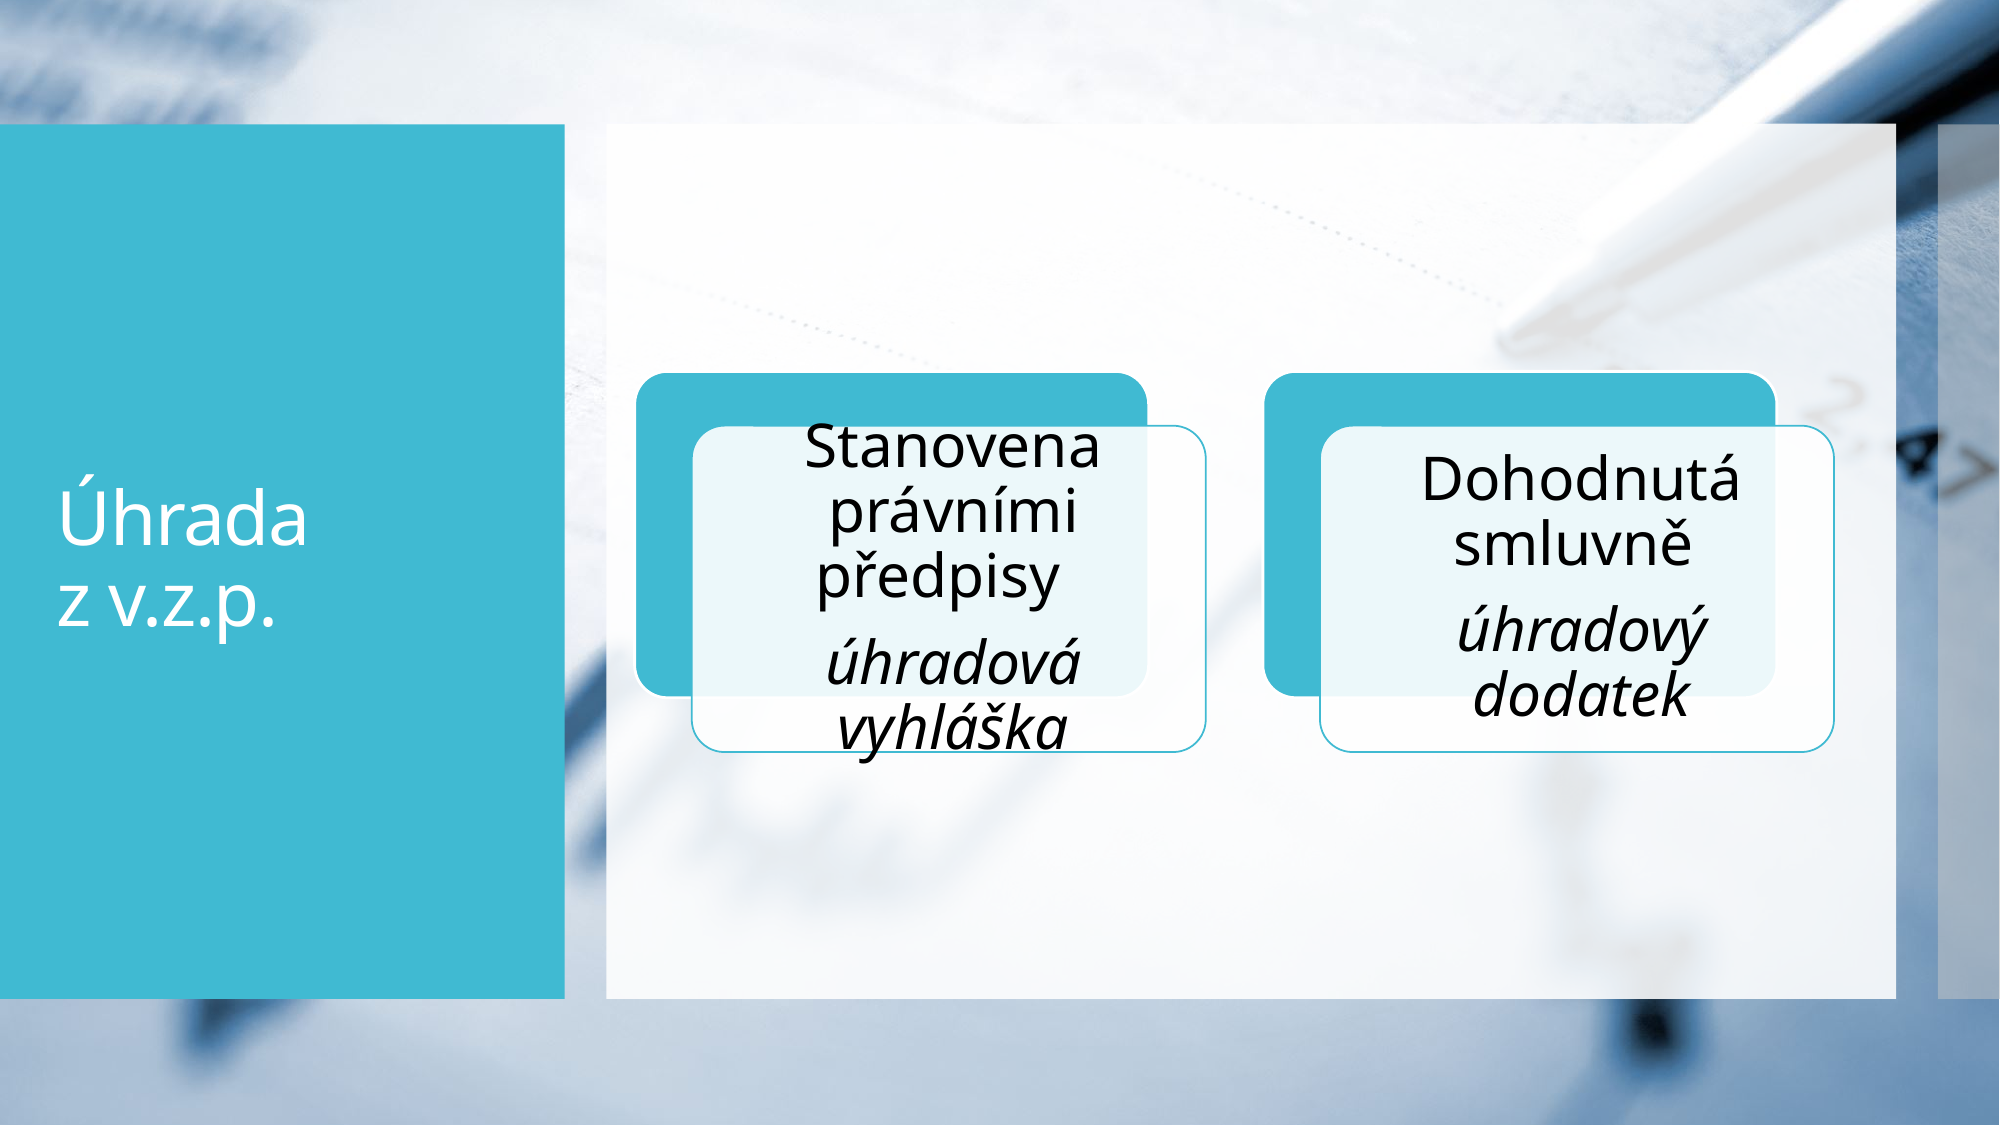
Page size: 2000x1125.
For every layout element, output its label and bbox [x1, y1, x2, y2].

list [634, 141, 1835, 982]
picture [0, 0, 2000, 1125]
